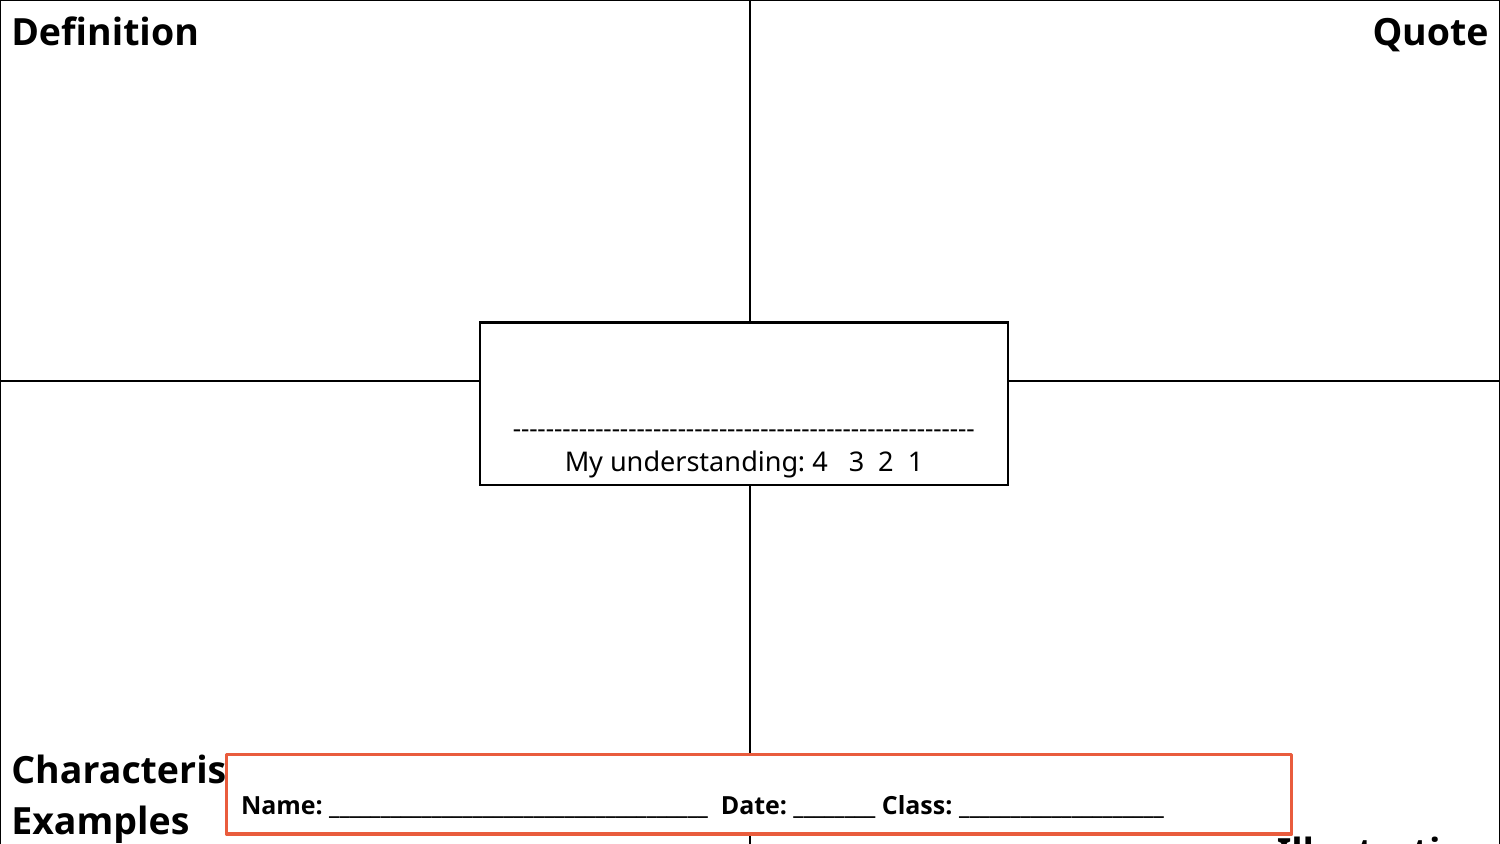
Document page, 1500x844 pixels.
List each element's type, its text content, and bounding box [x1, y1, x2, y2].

table_cell Characteristics/ Examples [1, 382, 749, 844]
text_box Name: _____________________________________ Date: ________ Class: ____________________ [226, 754, 1292, 834]
text_box -------------------------------------------------------- My understanding: 4 3 2 1 [480, 322, 1008, 486]
table_header Definition [1, 1, 749, 380]
table_header Quote [751, 1, 1499, 380]
table_cell Imp Illustration [751, 382, 1499, 844]
